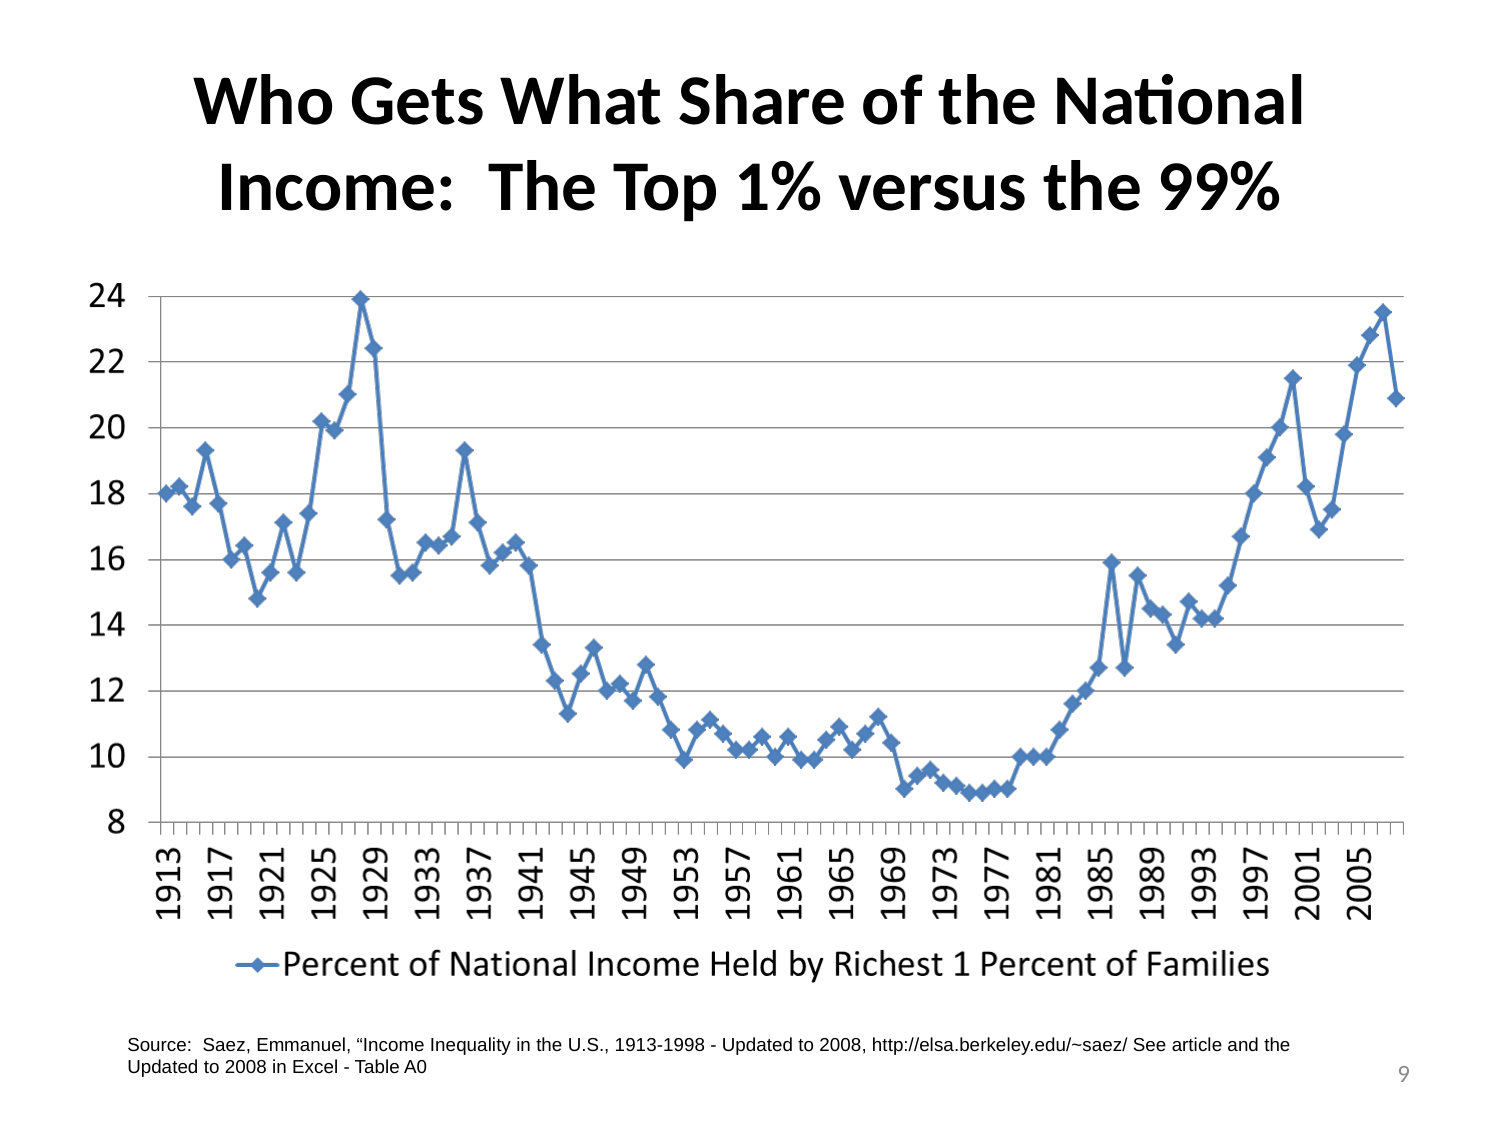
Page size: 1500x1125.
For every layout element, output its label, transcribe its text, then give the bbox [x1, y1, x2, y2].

slide_number 9 [1074, 1042, 1425, 1103]
title Who Gets What Share of the National Income: The Top 1% versus the 99% [75, 45, 1425, 233]
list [66, 253, 1434, 1014]
text_box Source: Saez, Emmanuel, “Income Inequality in the U.S., 1913-1998 - Updated to 2008, http://elsa.berkeley.edu/~saez/ See article and the Updated to 2008 in Excel - Table A0 [112, 1024, 1363, 1085]
